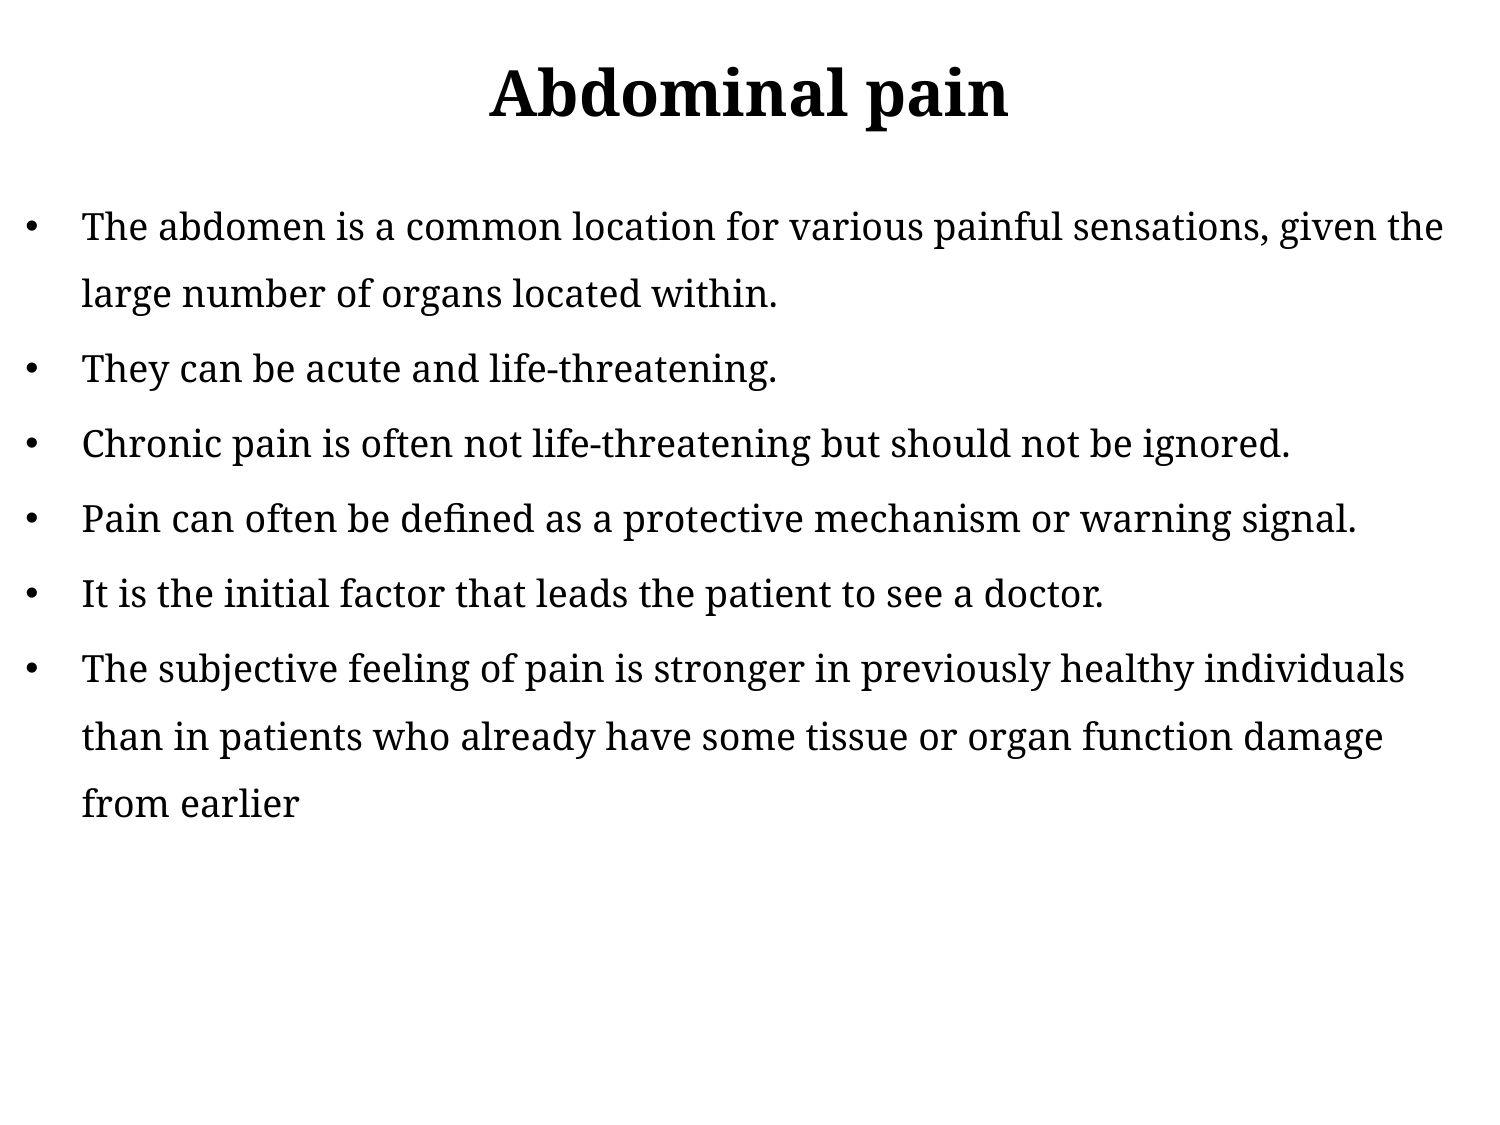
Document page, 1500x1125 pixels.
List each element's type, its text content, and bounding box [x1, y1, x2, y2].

list The abdomen is a common location for various painful sensations, given the large number of organs located within. They can be acute and life-threatening. Chronic pain is often not life-threatening but should not be ignored. Pain can often be defined as a protective mechanism or warning signal. It is the initial factor that leads the patient to see a doctor. The subjective feeling of pain is stronger in previously healthy individuals than in patients who already have some tissue or organ function damage from earlier [10, 172, 1486, 1063]
title Abdominal pain [75, 45, 1425, 138]
